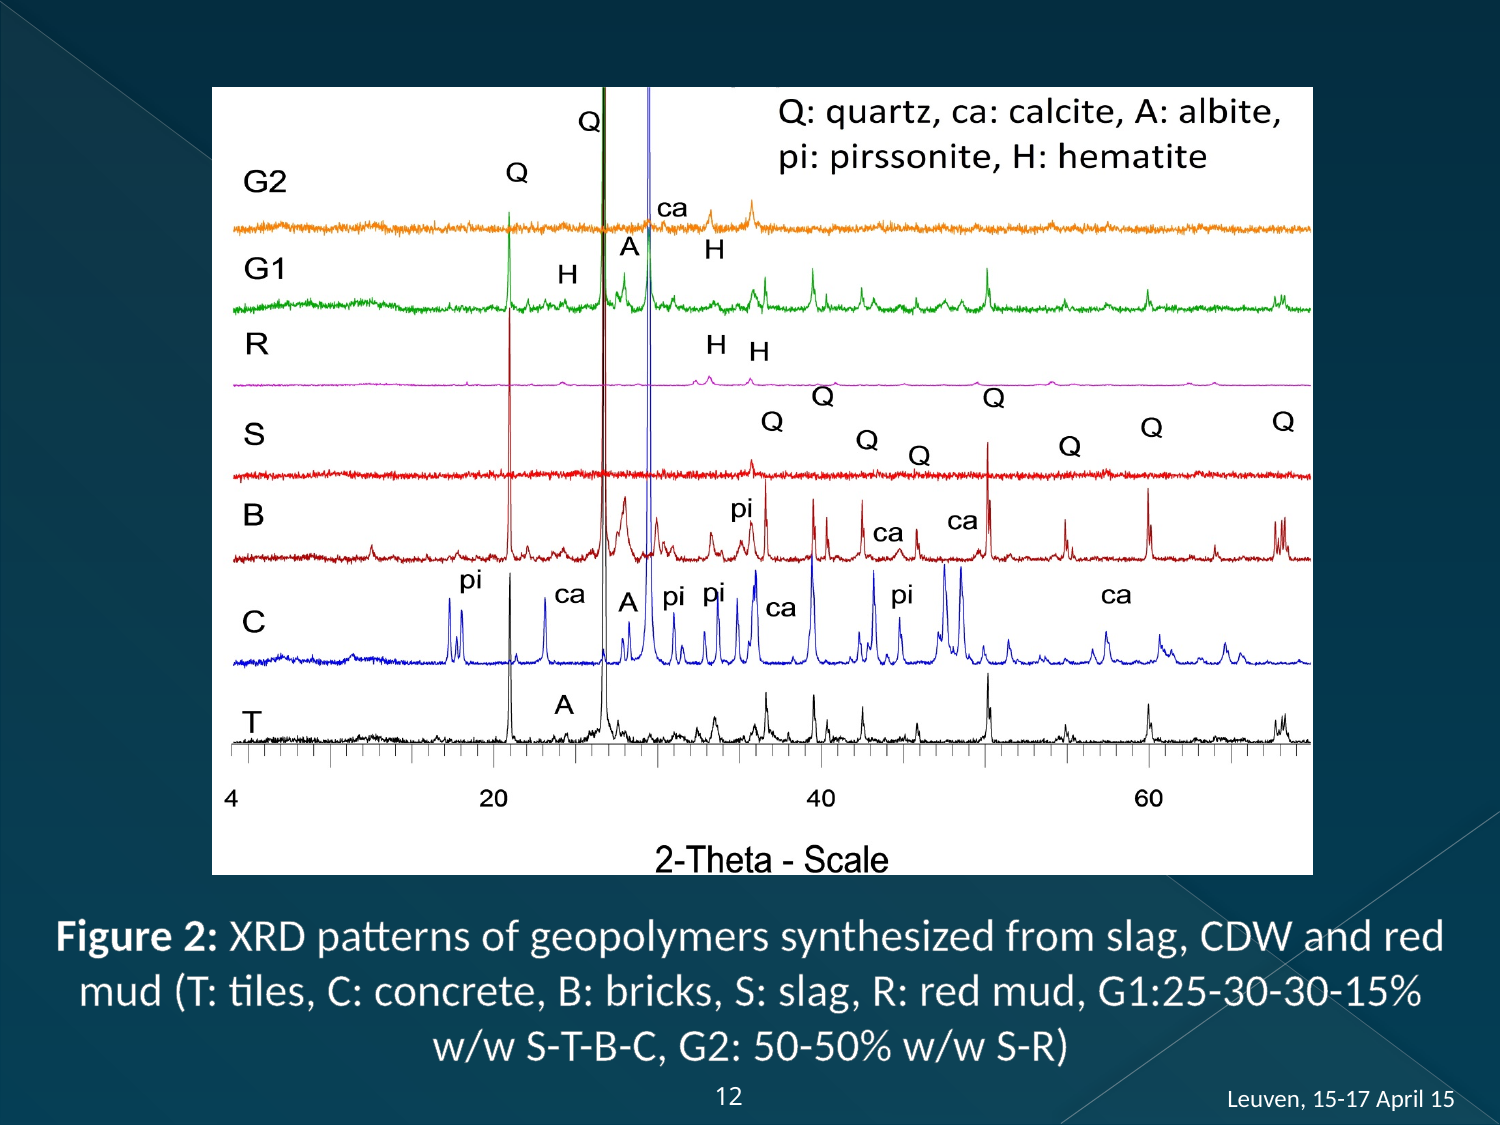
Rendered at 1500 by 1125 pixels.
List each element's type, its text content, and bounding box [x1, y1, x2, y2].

slide_number 12 [687, 1072, 770, 1123]
title Figure 2: XRD patterns of geopolymers synthesized from slag, CDW and red mud (T: tiles, C: concrete, B: bricks, S: slag, R: red mud, G1:25-30-30-15% w/w S-T-B-C, G2: 50-50% w/w S-R) [12, 912, 1475, 1063]
picture [212, 88, 1312, 876]
